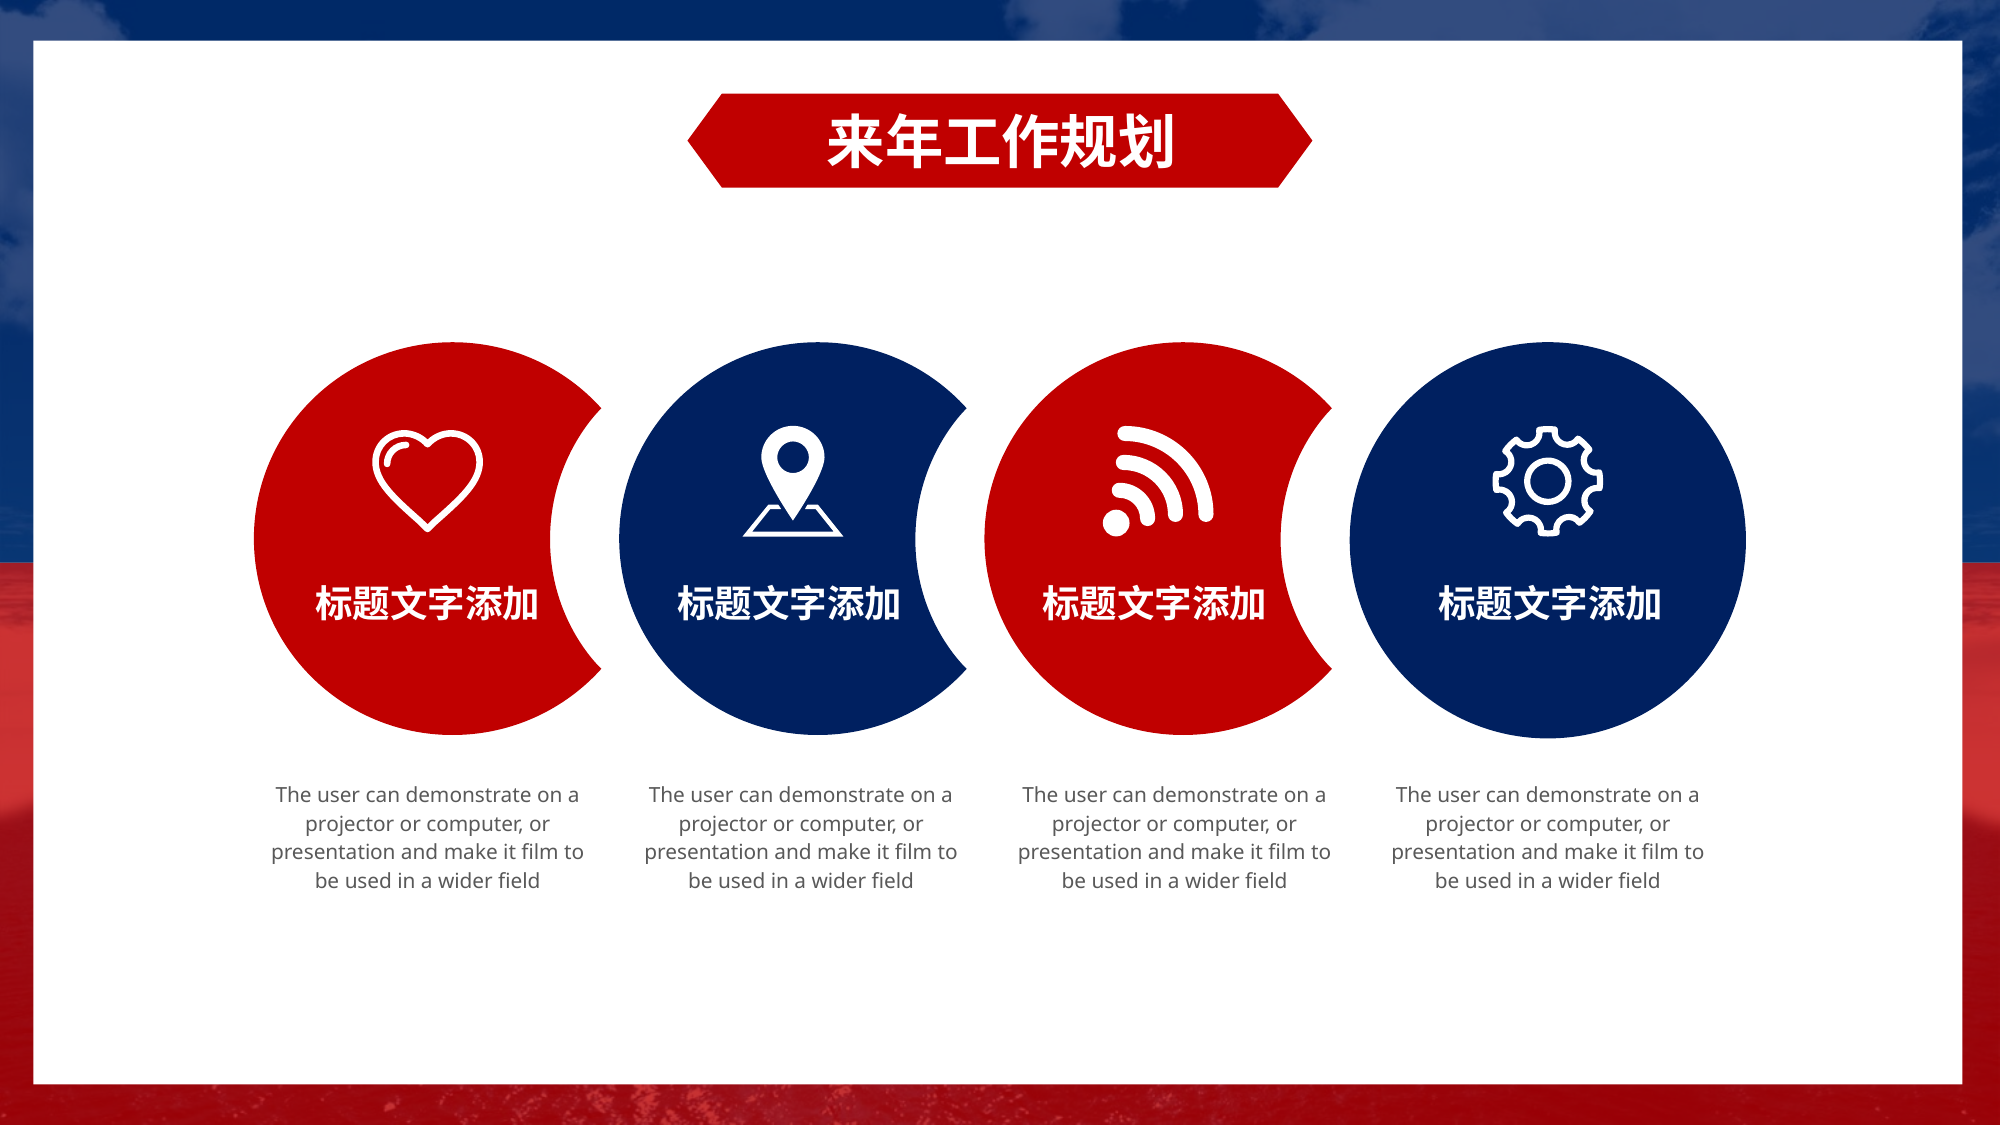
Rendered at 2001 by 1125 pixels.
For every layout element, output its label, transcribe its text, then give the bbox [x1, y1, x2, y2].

text_box [278, 633, 602, 736]
text_box 标题文字添加 [1375, 572, 1726, 633]
text_box [619, 342, 967, 572]
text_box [687, 93, 1313, 188]
text_box [1101, 508, 1131, 538]
text_box [1116, 424, 1215, 523]
text_box [1008, 633, 1332, 736]
text_box [1491, 425, 1605, 538]
text_box [371, 429, 484, 534]
text_box [1349, 342, 1746, 739]
text_box The user can demonstrate on a projector or computer, or presentation and make it film to be used in a wider field [253, 771, 602, 900]
text_box [1114, 453, 1185, 523]
text_box [740, 424, 846, 538]
text_box [643, 633, 967, 736]
text_box [984, 342, 1332, 572]
text_box The user can demonstrate on a projector or computer, or presentation and make it film to be used in a wider field [1000, 771, 1349, 900]
text_box [1110, 481, 1157, 528]
text_box [253, 342, 602, 572]
text_box The user can demonstrate on a projector or computer, or presentation and make it film to be used in a wider field [627, 771, 975, 900]
text_box 标题文字添加 [614, 572, 965, 633]
text_box 标题文字添加 [979, 572, 1330, 633]
text_box The user can demonstrate on a projector or computer, or presentation and make it film to be used in a wider field [1374, 771, 1722, 900]
text_box 标题文字添加 [252, 572, 603, 633]
